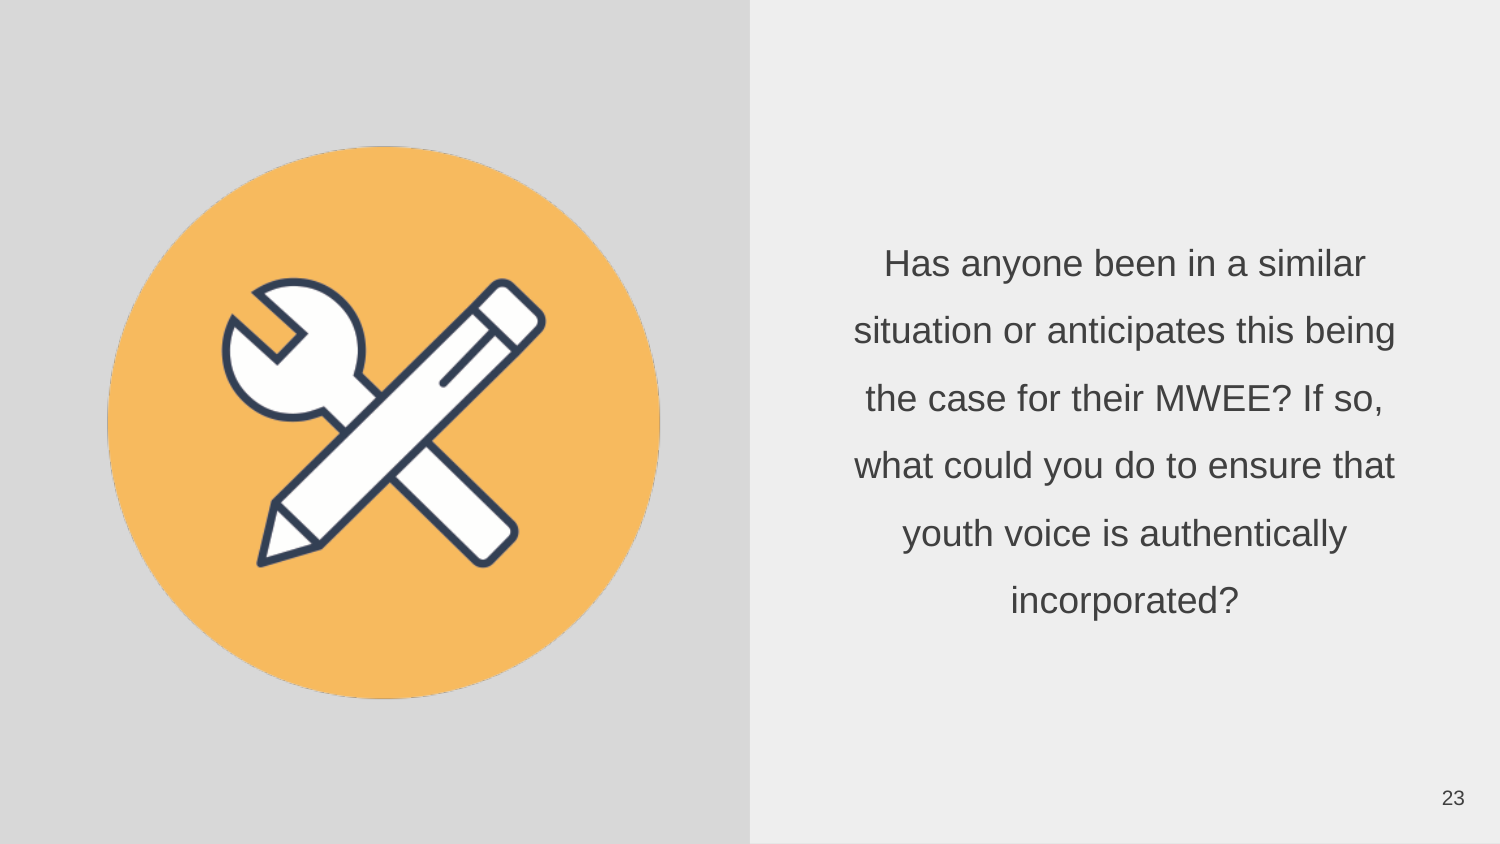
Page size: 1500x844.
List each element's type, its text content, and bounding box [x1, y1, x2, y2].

picture [91, 130, 677, 716]
list Has anyone been in a similar situation or anticipates this being the case for their MWEE? If so, what could you do to ensure that youth voice is authentically incorporated? [810, 45, 1440, 792]
slide_number ‹#› [1389, 764, 1480, 830]
